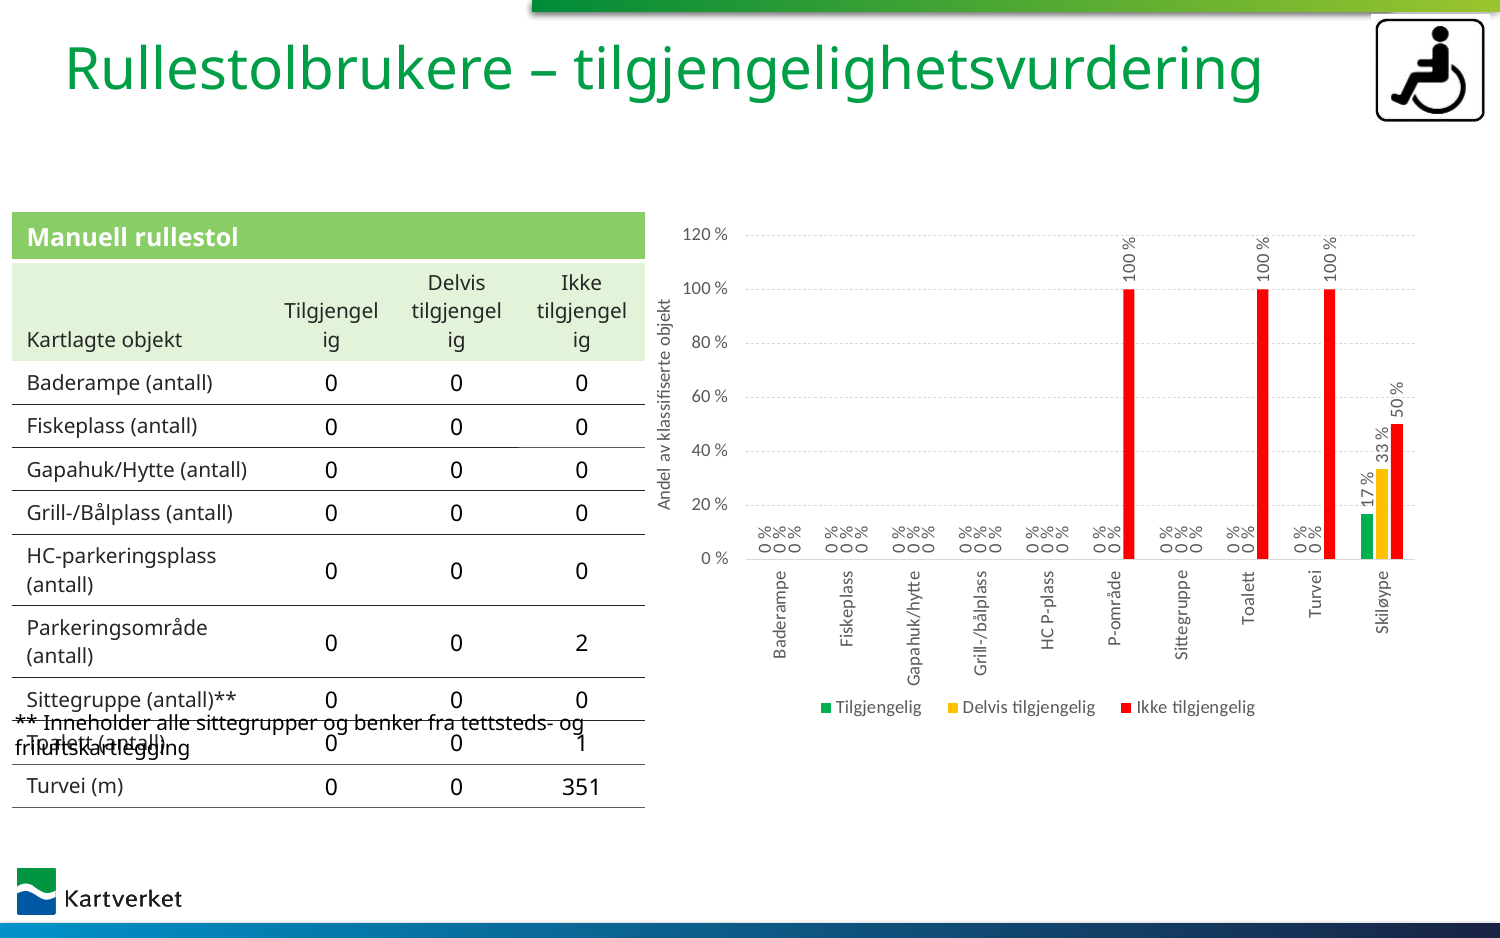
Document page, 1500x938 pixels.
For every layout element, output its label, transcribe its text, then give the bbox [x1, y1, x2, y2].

table_cell 0 [519, 405, 638, 447]
table_cell Baderampe (antall) [12, 361, 269, 404]
text_box ** Inneholder alle sittegrupper og benker fra tettsteds- og friluftskartlegging [0, 702, 745, 768]
table_cell Kartlagte objekt [12, 263, 269, 361]
table_cell 0 [394, 361, 519, 404]
picture [643, 218, 1426, 728]
table_cell Turvei (m) [12, 768, 269, 807]
table_cell 0 [394, 768, 519, 807]
table_cell Tilgjengelig [269, 263, 394, 361]
table_cell 0 [519, 361, 638, 404]
table_cell Ikke tilgjengelig [519, 263, 638, 361]
table_cell 0 [394, 535, 519, 605]
table_cell 0 [269, 768, 394, 807]
table_cell 2 [519, 606, 638, 677]
table_cell Fiskeplass (antall) [12, 405, 269, 447]
table_cell 0 [519, 491, 638, 534]
picture [1371, 13, 1491, 127]
table_cell Delvis tilgjengelig [394, 263, 519, 361]
table_cell 0 [269, 491, 394, 534]
table_cell 0 [394, 448, 519, 490]
table_cell HC-parkeringsplass (antall) [12, 535, 269, 605]
table_header Manuell rullestol [12, 212, 645, 259]
table_cell Parkeringsområde (antall) [12, 606, 269, 677]
table_cell 351 [519, 768, 645, 807]
table_cell 0 [269, 535, 394, 605]
table_cell 0 [269, 678, 394, 702]
table_cell 0 [519, 678, 638, 702]
table_cell 0 [394, 606, 519, 677]
table_cell 0 [394, 491, 519, 534]
table_cell Grill-/Bålplass (antall) [12, 491, 269, 534]
table_cell 0 [269, 405, 394, 447]
text_box Rullestolbrukere – tilgjengelighetsvurdering [49, 12, 1372, 109]
table_cell 0 [519, 448, 638, 490]
table_cell 0 [269, 448, 394, 490]
table_cell 0 [269, 361, 394, 404]
table_cell 0 [519, 535, 638, 605]
table_cell 0 [394, 678, 519, 702]
table_cell Gapahuk/Hytte (antall) [12, 448, 269, 490]
table_cell 0 [394, 405, 519, 447]
table_cell Sittegruppe (antall)** [12, 678, 269, 702]
table_cell 0 [269, 606, 394, 677]
